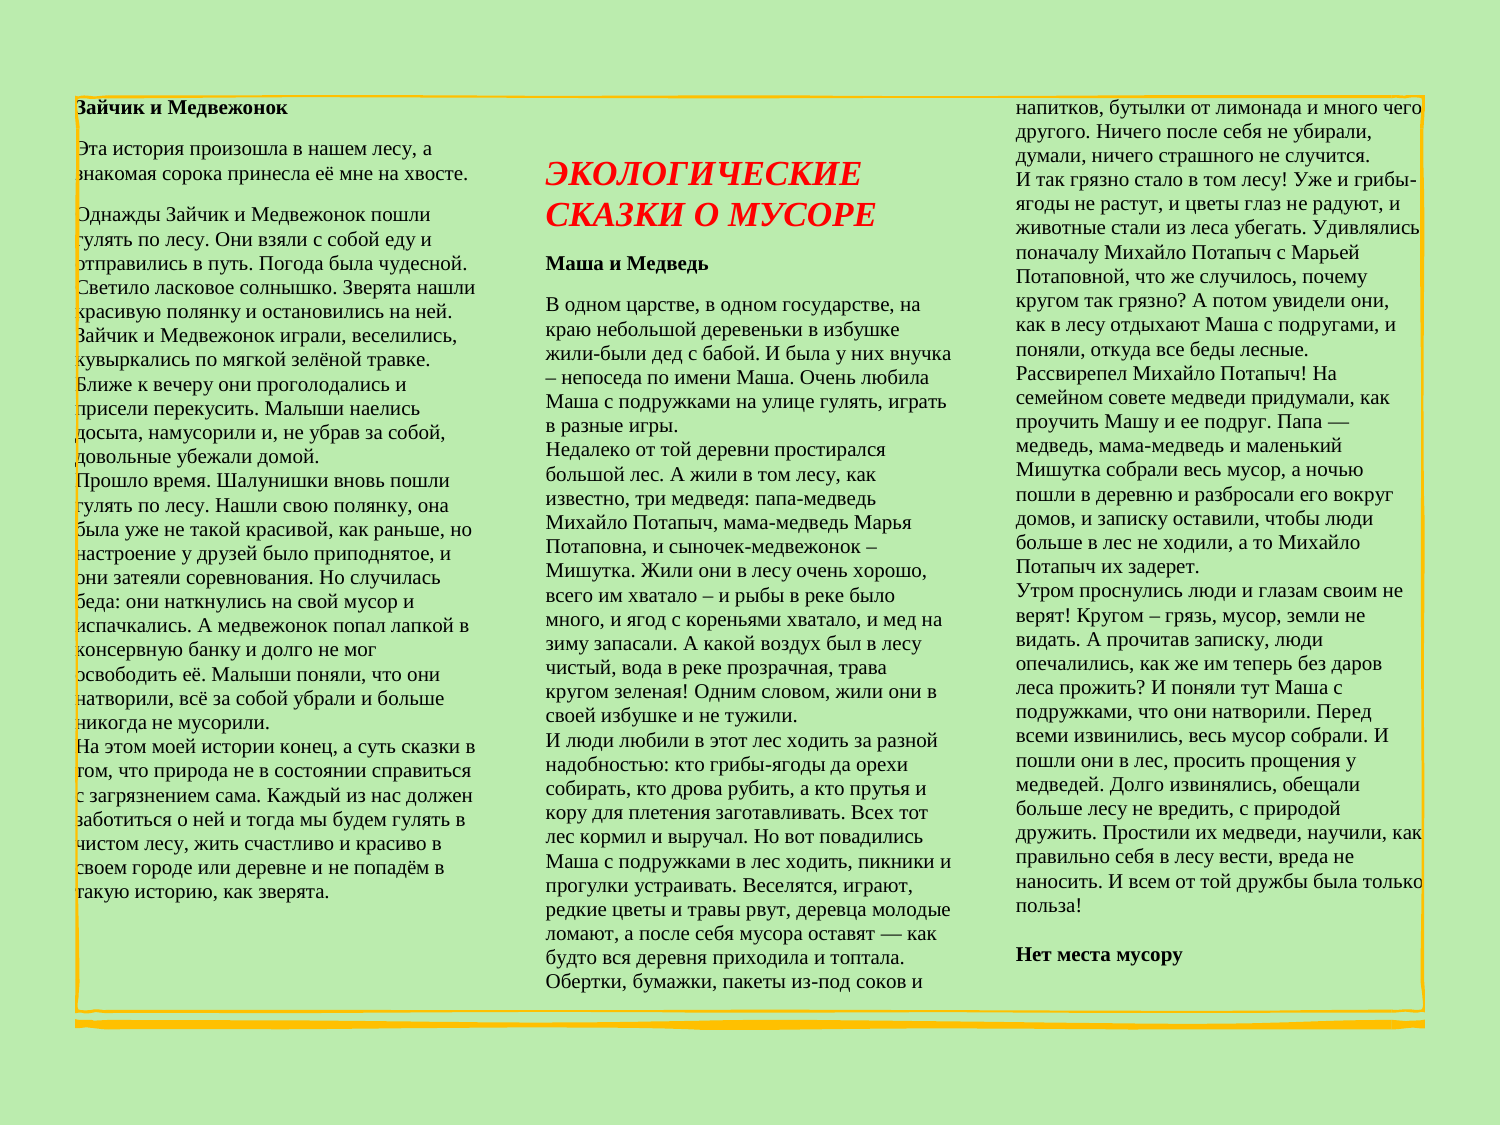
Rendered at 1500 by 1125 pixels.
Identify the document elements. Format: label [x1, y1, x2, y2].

list [74, 94, 1426, 1030]
